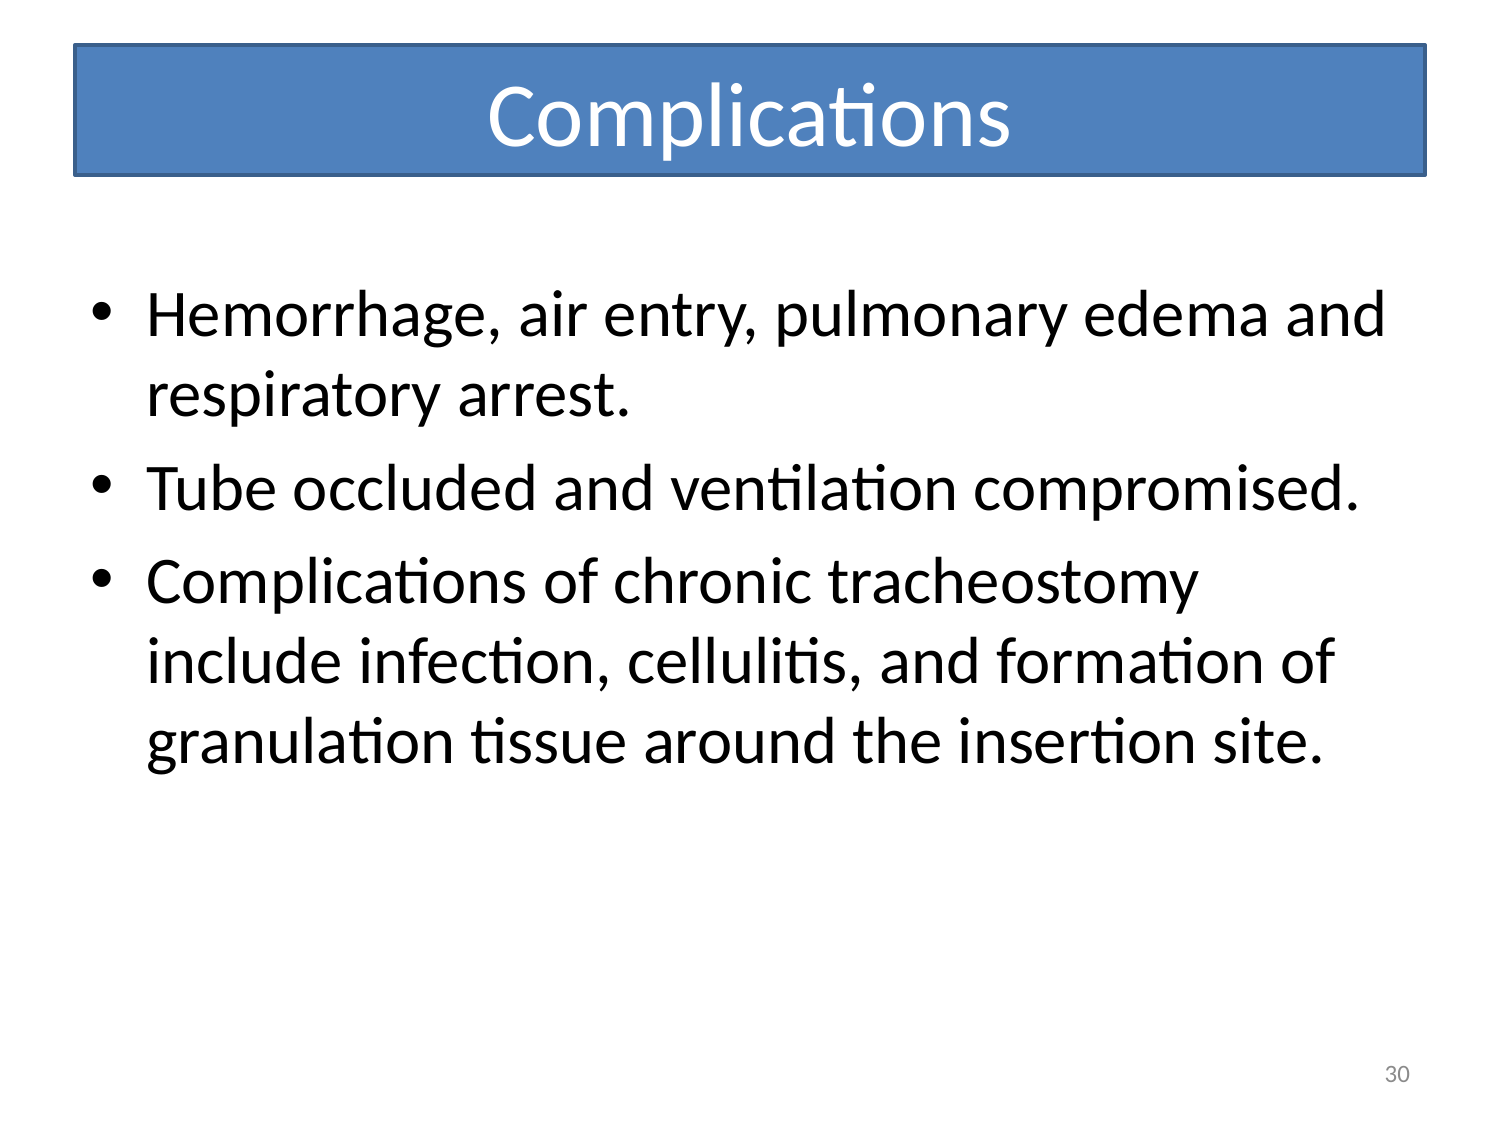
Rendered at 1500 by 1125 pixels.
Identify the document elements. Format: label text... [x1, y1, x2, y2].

slide_number 30 [1074, 1042, 1425, 1103]
list Hemorrhage, air entry, pulmonary edema and respiratory arrest. Tube occluded and ventilation compromised. Complications of chronic tracheostomy include infection, cellulitis, and formation of granulation tissue around the insertion site. [75, 262, 1425, 1005]
title Complications [73, 43, 1427, 177]
